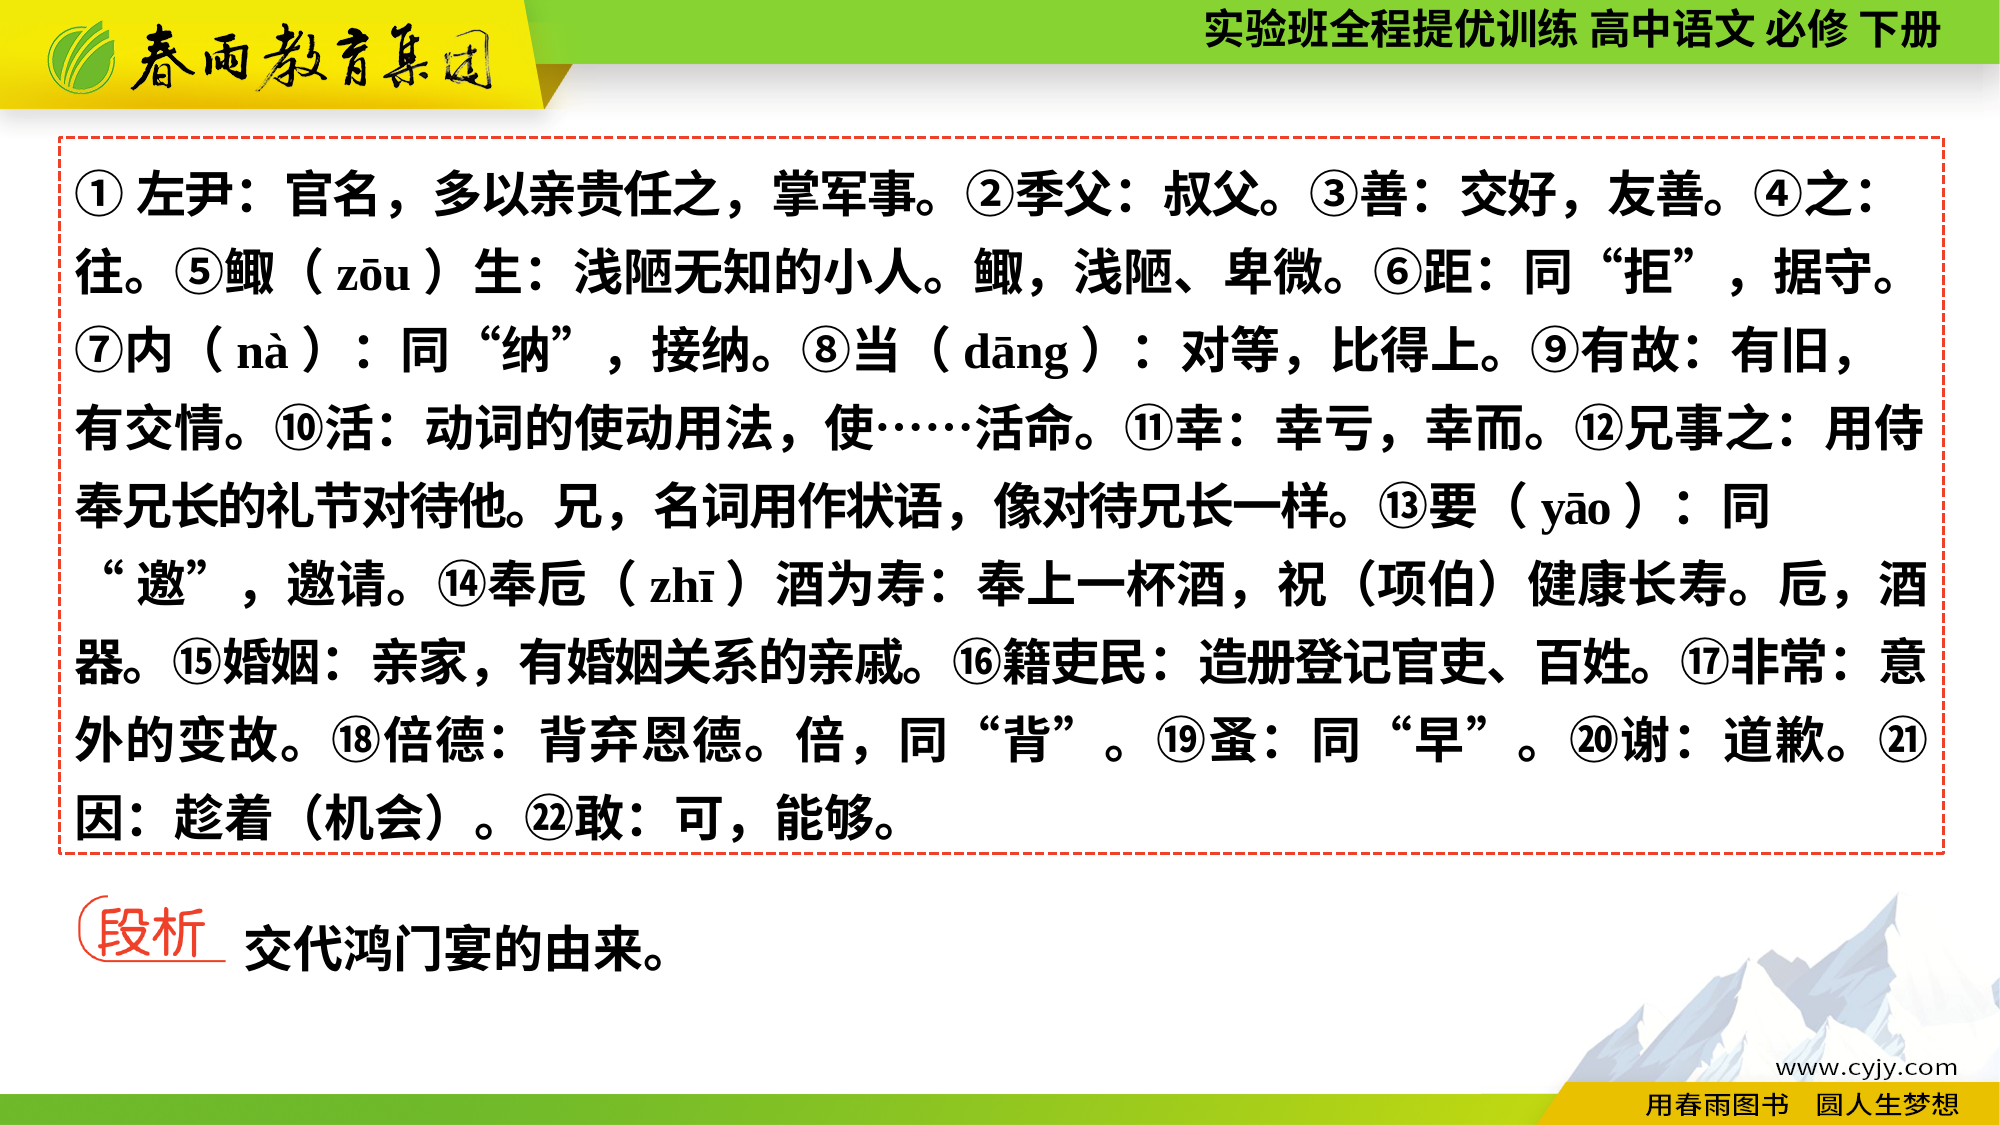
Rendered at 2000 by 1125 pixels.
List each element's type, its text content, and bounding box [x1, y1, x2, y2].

text_box 交代鸿门宴的由来。 [59, 879, 1944, 985]
picture [0, 0, 2000, 1125]
text_box ①左尹：官名，多以亲贵任之，掌军事。②季父：叔父。③善：交好，友善。④之： 往。⑤鲰（zōu）生：浅陋无知的小人。鲰，浅陋、卑微。⑥距：同“拒”，据守。⑦内（nà）：同“纳”，接纳。⑧当（dāng）：对等，比得上。⑨有故：有旧，有交情。⑩活：动词的使动用法，使……活命。⑪幸：幸亏，幸而。⑫兄事之：用侍奉兄长的礼节对待他。兄，名词用作状语，像对待兄长一样。⑬要（yāo）：同 “邀”，邀请。⑭奉卮（zhī）酒为寿：奉上一杯酒，祝（项伯）健康长寿。卮，酒器。⑮婚姻：亲家，有婚姻关系的亲戚。⑯籍吏民：造册登记官吏、百姓。⑰非常：意外的变故。⑱倍德：背弃恩德。倍，同“背”。⑲蚤：同“早”。⑳谢：道歉。㉑因：趁着（机会）。㉒敢：可，能够。 [59, 137, 1944, 854]
